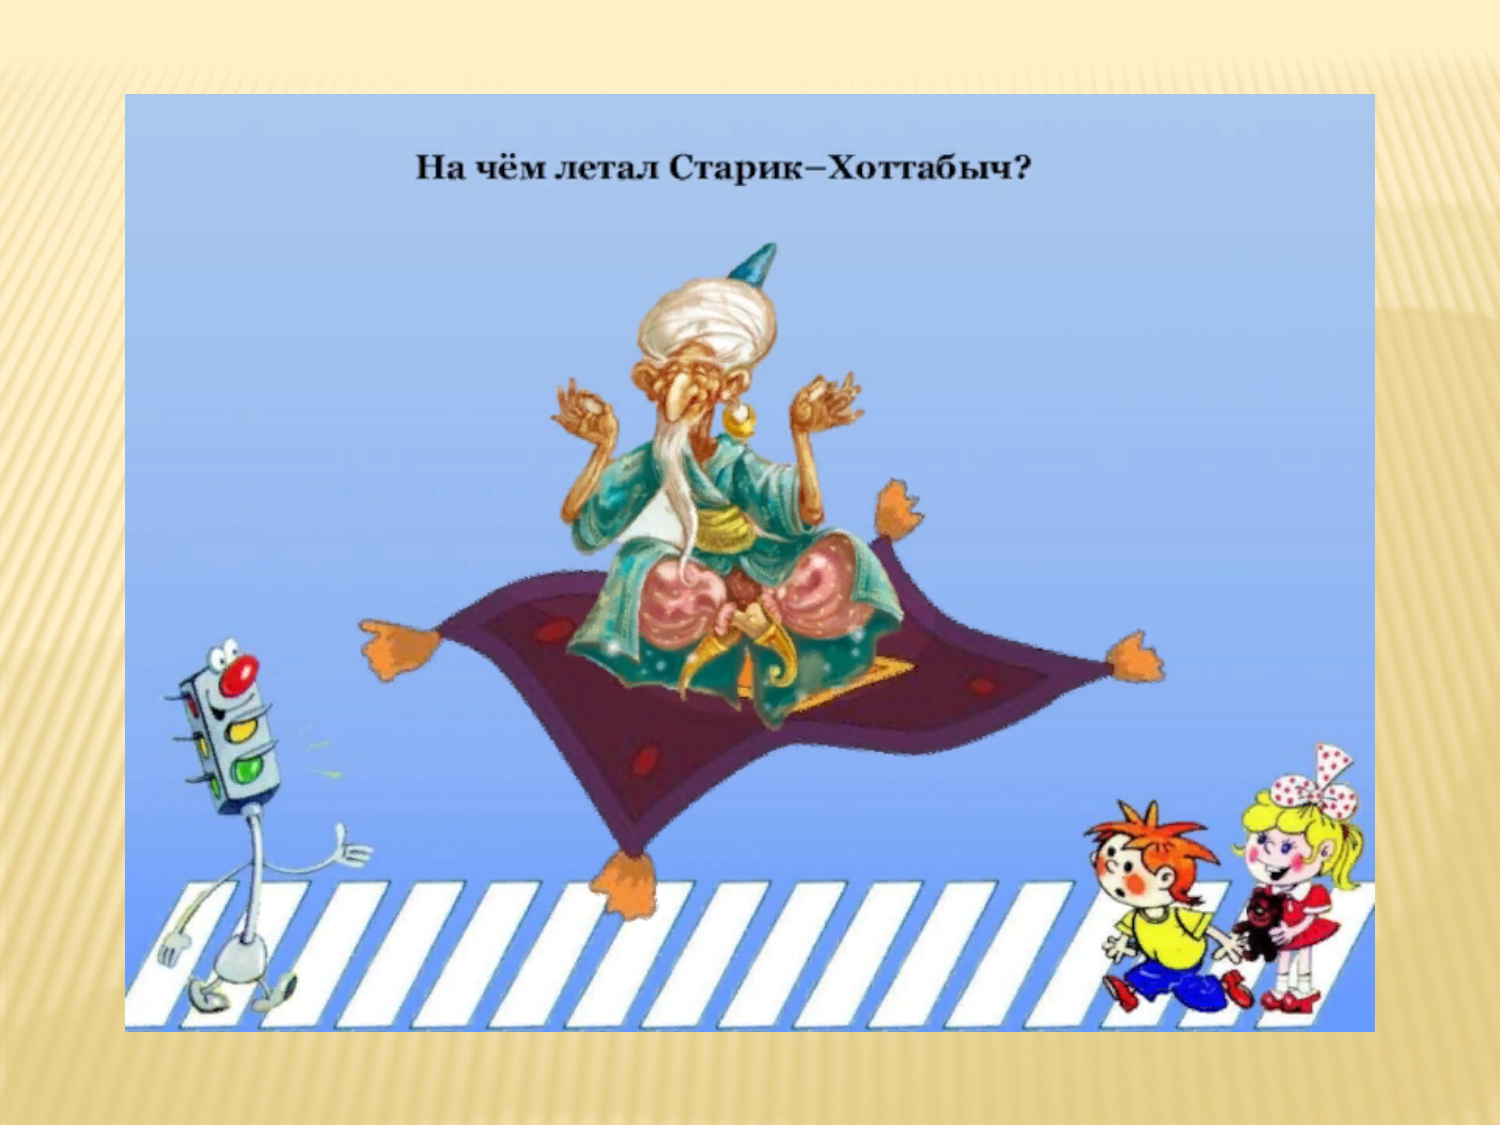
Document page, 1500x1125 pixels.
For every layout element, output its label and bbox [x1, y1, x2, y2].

picture [124, 93, 1376, 1033]
